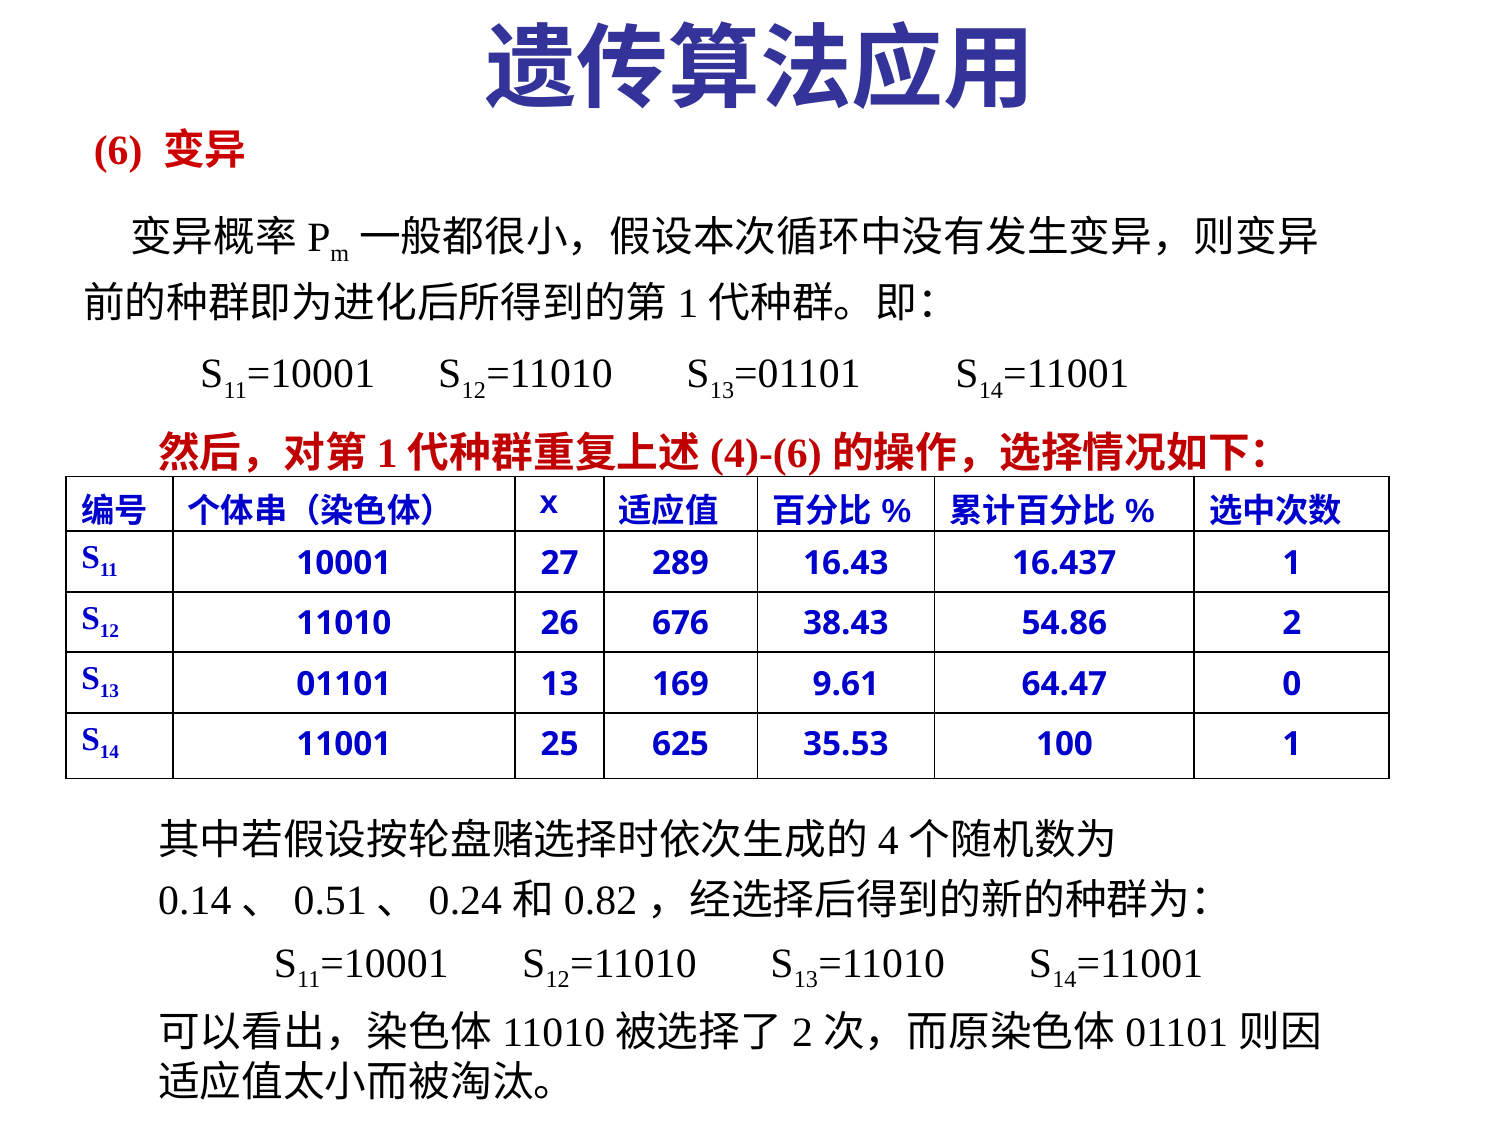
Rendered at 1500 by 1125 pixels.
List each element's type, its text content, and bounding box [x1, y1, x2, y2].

table_cell 64.47 [935, 653, 1193, 712]
table_header 编号 [67, 477, 172, 530]
table_cell 26 [516, 593, 603, 651]
table_cell 289 [605, 532, 757, 591]
table_cell 16.437 [935, 532, 1193, 591]
table_cell 27 [516, 532, 603, 591]
table_header 累计百分比% [935, 477, 1193, 530]
table_cell 676 [605, 593, 757, 651]
table_cell 169 [605, 653, 757, 712]
table_cell 25 [516, 714, 603, 778]
table_cell S14 [67, 714, 172, 778]
table_cell 2 [1195, 593, 1388, 651]
table_cell 625 [605, 714, 757, 778]
table_cell 0 [1195, 653, 1388, 712]
table_cell 13 [516, 653, 603, 712]
table_cell 1 [1195, 532, 1388, 591]
table_cell 11010 [174, 593, 514, 651]
table_header 适应值 [605, 477, 757, 530]
text_box (6) 变异 变异概率Pm一般都很小，假设本次循环中没有发生变异，则变异前的种群即为进化后所得到的第1代种群。即： S11=10001 S12=11010 S13=01101 S14=11001 然后，对第1代种群重复上述(4)-(6)的操作，选择情况如下： 其中若假设按轮盘赌选择时依次生成的4个随机数为0.14、0.51、0.24和0.82，经选择后得到的新的种群为： S11=10001 S12=11010 S13=11010 S14=11001 可以看出，染色体11010被选择了2次，而原染色体01101则因适应值太小而被淘汰。 [68, 779, 1345, 1113]
table_cell 38.43 [758, 593, 934, 651]
table_cell S12 [67, 593, 172, 651]
table_cell 1 [1195, 714, 1388, 778]
table_header 个体串（染色体） [174, 477, 514, 530]
table_cell 9.61 [758, 653, 934, 712]
table_cell 01101 [174, 653, 514, 712]
table_cell 11001 [174, 714, 514, 778]
text_box 遗传算法应用 [302, 1, 1218, 126]
table_cell 10001 [174, 532, 514, 591]
table_cell 35.53 [758, 714, 934, 778]
table_cell 100 [935, 714, 1193, 778]
table_header 百分比% [758, 477, 934, 530]
table_cell S13 [67, 653, 172, 712]
table_header x [516, 477, 603, 530]
text_box (6) 变异 变异概率Pm一般都很小，假设本次循环中没有发生变异，则变异前的种群即为进化后所得到的第1代种群。即： S11=10001 S12=11010 S13=01101 S14=11001 然后，对第1代种群重复上述(4)-(6)的操作，选择情况如下： 其中若假设按轮盘赌选择时依次生成的4个随机数为0.14、0.51、0.24和0.82，经选择后得到的新的种群为： S11=10001 S12=11010 S13=11010 S14=11001 可以看出，染色体11010被选择了2次，而原染色体01101则因适应值太小而被淘汰。 [68, 115, 1345, 476]
table_cell S11 [67, 532, 172, 591]
table_cell 54.86 [935, 593, 1193, 651]
table_cell 16.43 [758, 532, 934, 591]
table_header 选中次数 [1195, 477, 1388, 530]
